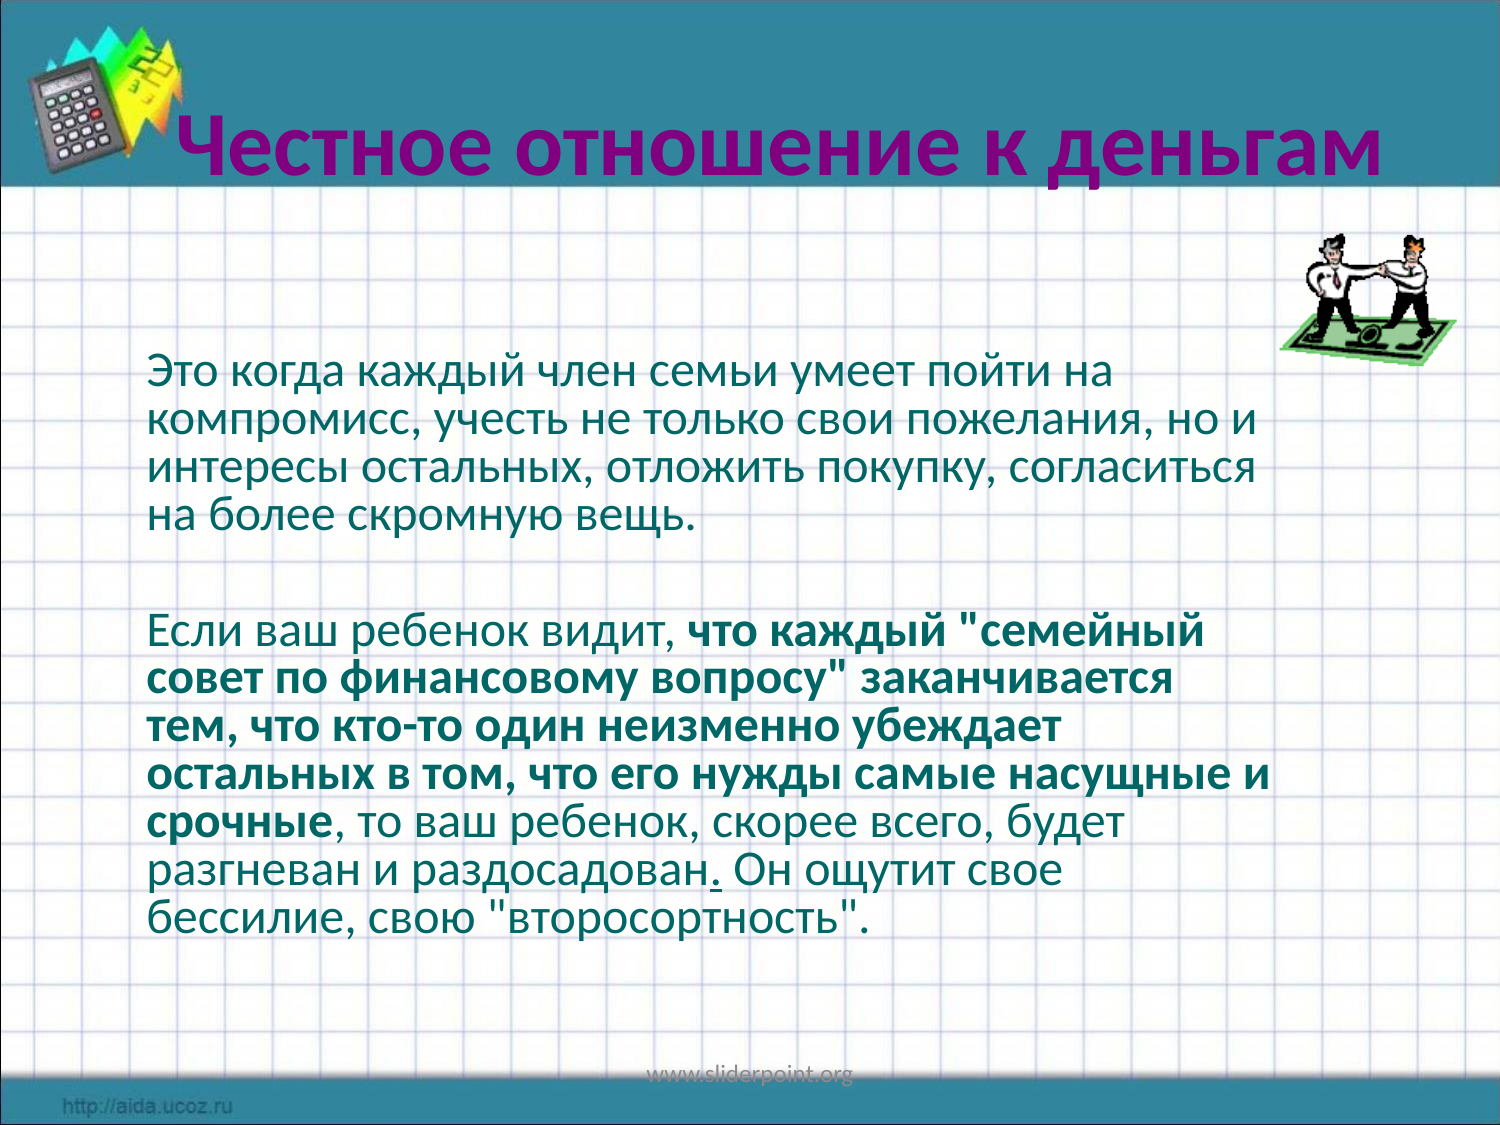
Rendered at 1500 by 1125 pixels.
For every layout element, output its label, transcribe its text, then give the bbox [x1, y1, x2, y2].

list Это когда каждый член семьи умеет пойти на компромисс, учесть не только свои пожелания, но и интересы остальных, отложить покупку, согласиться на более скромную вещь. Если ваш ребенок видит, что каждый "семейный совет по финансовому вопросу" заканчивается тем, что кто-то один неизменно убеждает остальных в том, что его нужды самые насущные и срочные, то ваш ребенок, скорее всего, будет разгневан и раздосадован. Он ощутит свое бессилие, свою "второсортность". [74, 340, 1292, 1006]
picture [0, 0, 1500, 1125]
footer www.sliderpoint.org [512, 1042, 988, 1103]
title Честное отношение к деньгам [74, 44, 1426, 233]
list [1278, 224, 1462, 374]
